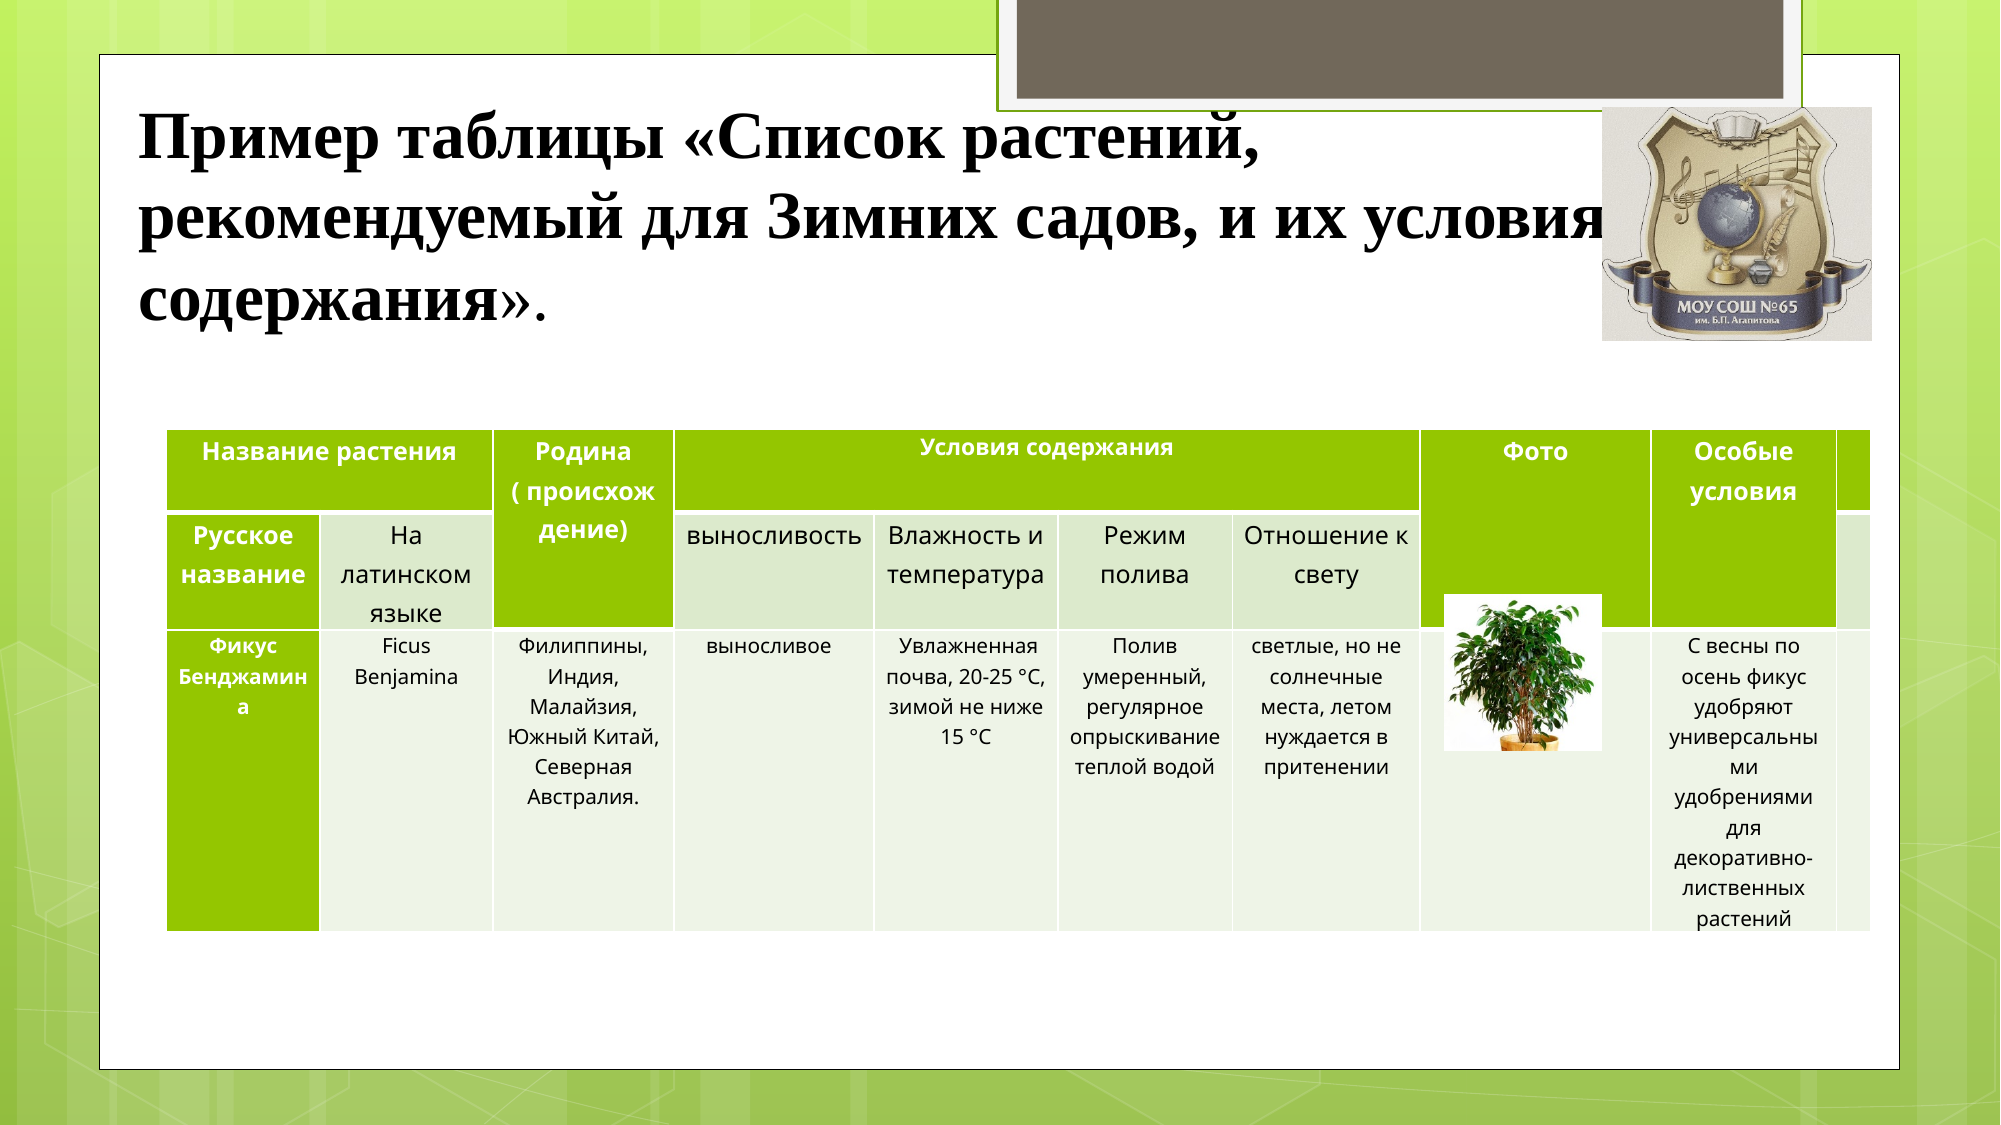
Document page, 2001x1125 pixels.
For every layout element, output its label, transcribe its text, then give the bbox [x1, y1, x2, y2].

table_cell Полив умеренный, регулярное опрыскивание теплой водой [1059, 631, 1232, 931]
table_cell выносливое [675, 631, 873, 931]
picture [1443, 594, 1603, 751]
table_cell Филиппины, Индия, Малайзия, Южный Китай, Северная Австралия. [494, 632, 673, 931]
table_cell [1421, 632, 1650, 931]
table_cell светлые, но не солнечные места, летом нуждается в притенении [1233, 631, 1419, 931]
table_cell На латинском языке [321, 515, 492, 629]
table_header Родина ( происхождение) [494, 430, 673, 627]
table_cell Режим полива [1059, 515, 1232, 629]
table_header Особые условия [1652, 430, 1836, 627]
table_header Условия содержания [675, 430, 1419, 510]
table_cell Русское название [167, 515, 319, 629]
table_cell выносливость [675, 515, 873, 629]
table_header Фото [1421, 430, 1650, 627]
table_cell Увлажненная почва, 20-25 °С, зимой не ниже 15 °C [875, 631, 1057, 931]
table_cell Отношение к свету [1233, 515, 1419, 629]
table_cell [1837, 515, 1870, 629]
table_header Название растения [167, 430, 492, 510]
table_cell Фикус Бенджамина [167, 631, 319, 931]
title Пример таблицы «Список растений, рекомендуемый для Зимних садов, и их условия содержания». [123, 81, 1660, 341]
picture [1601, 107, 1872, 342]
table_cell [1837, 631, 1870, 931]
table_cell Влажность и температура [875, 515, 1057, 629]
table_header [1837, 430, 1870, 510]
table_cell Ficus Benjamina [321, 631, 492, 931]
table_cell С весны по осень фикус удобряют универсальными удобрениями для декоративно-лиственных растений [1652, 632, 1836, 931]
